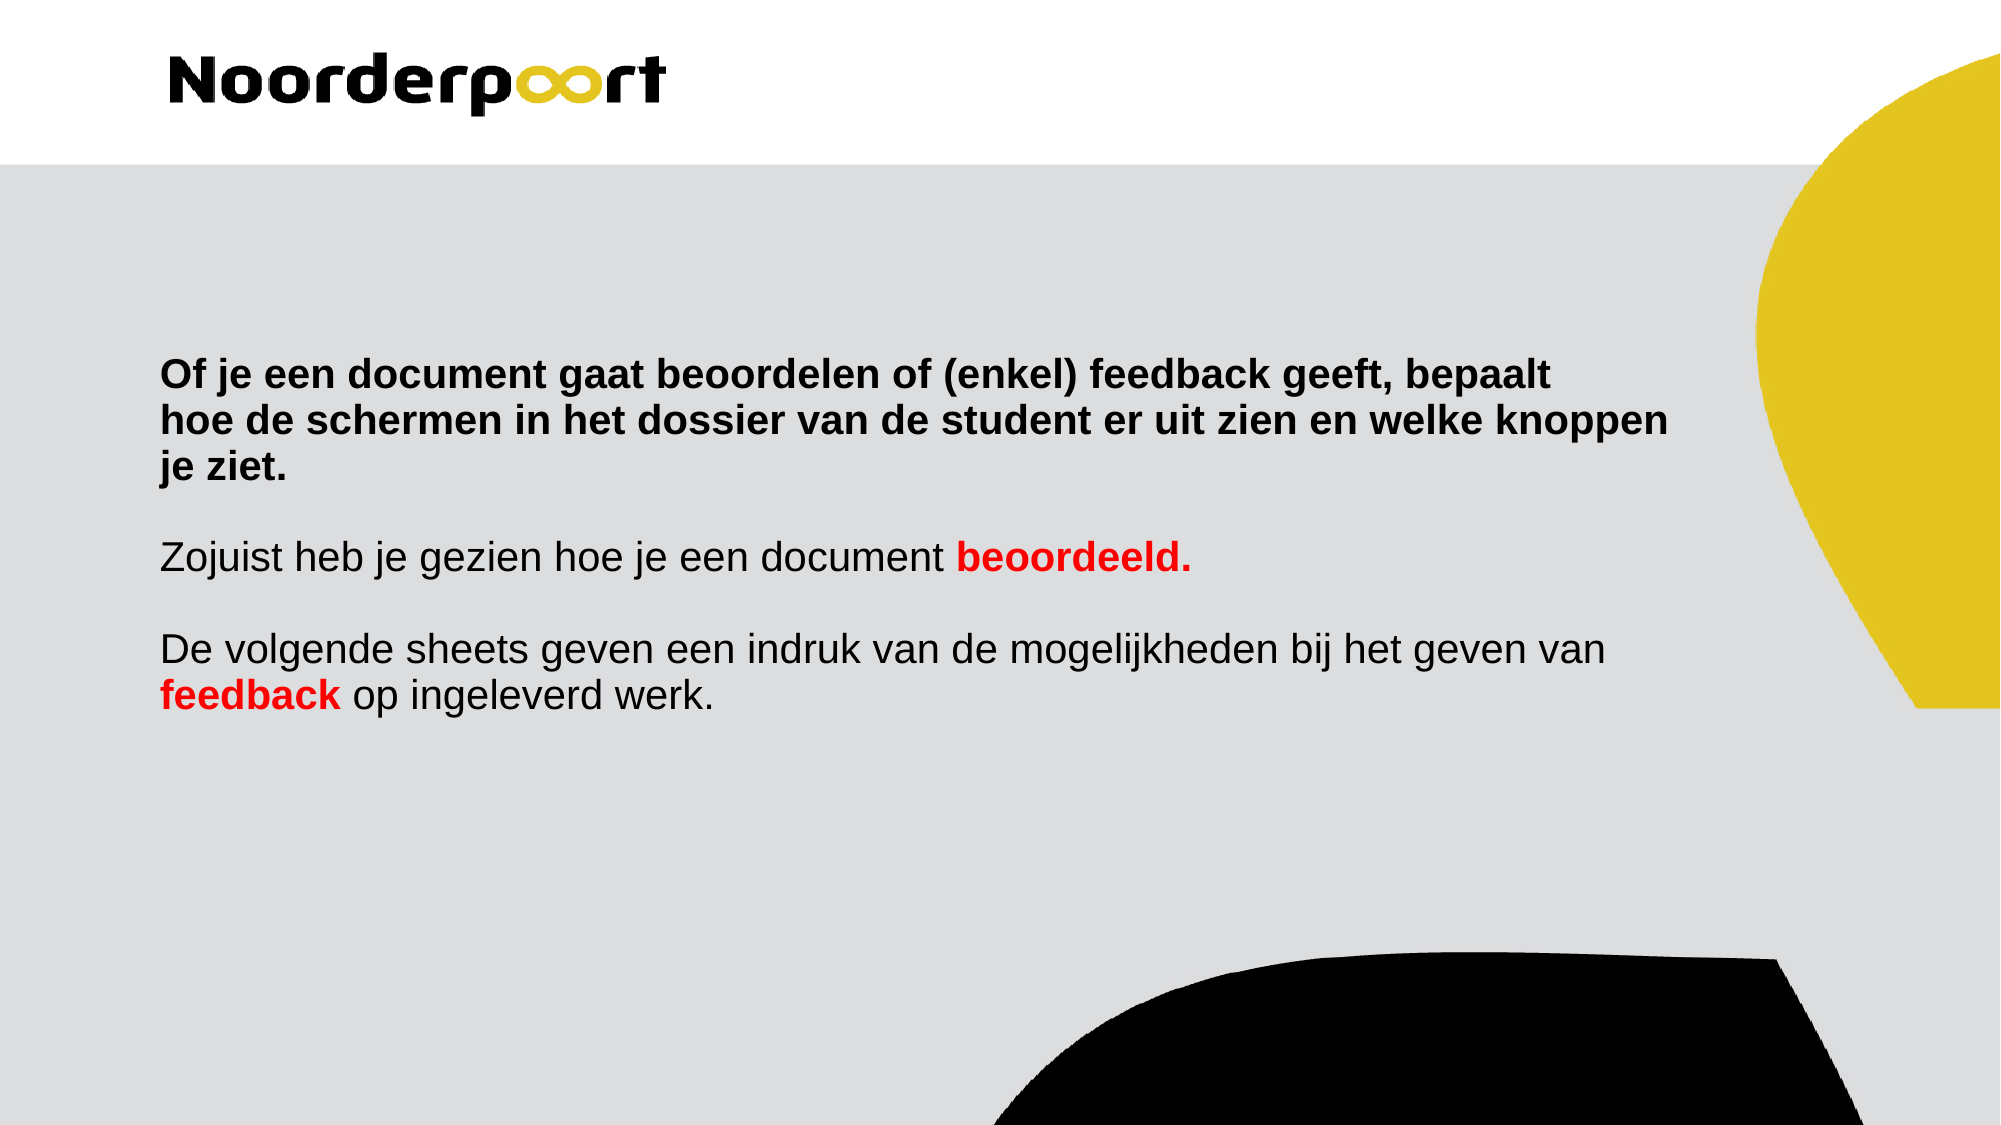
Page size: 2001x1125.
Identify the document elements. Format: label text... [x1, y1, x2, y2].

picture [0, 0, 2001, 1125]
list Of je een document gaat beoordelen of (enkel) feedback geeft, bepaalt hoe de schermen in het dossier van de student er uit zien en welke knoppen je ziet. Zojuist heb je gezien hoe je een document beoordeeld. De volgende sheets geven een indruk van de mogelijkheden bij het geven van feedback op ingeleverd werk. [144, 343, 1723, 927]
